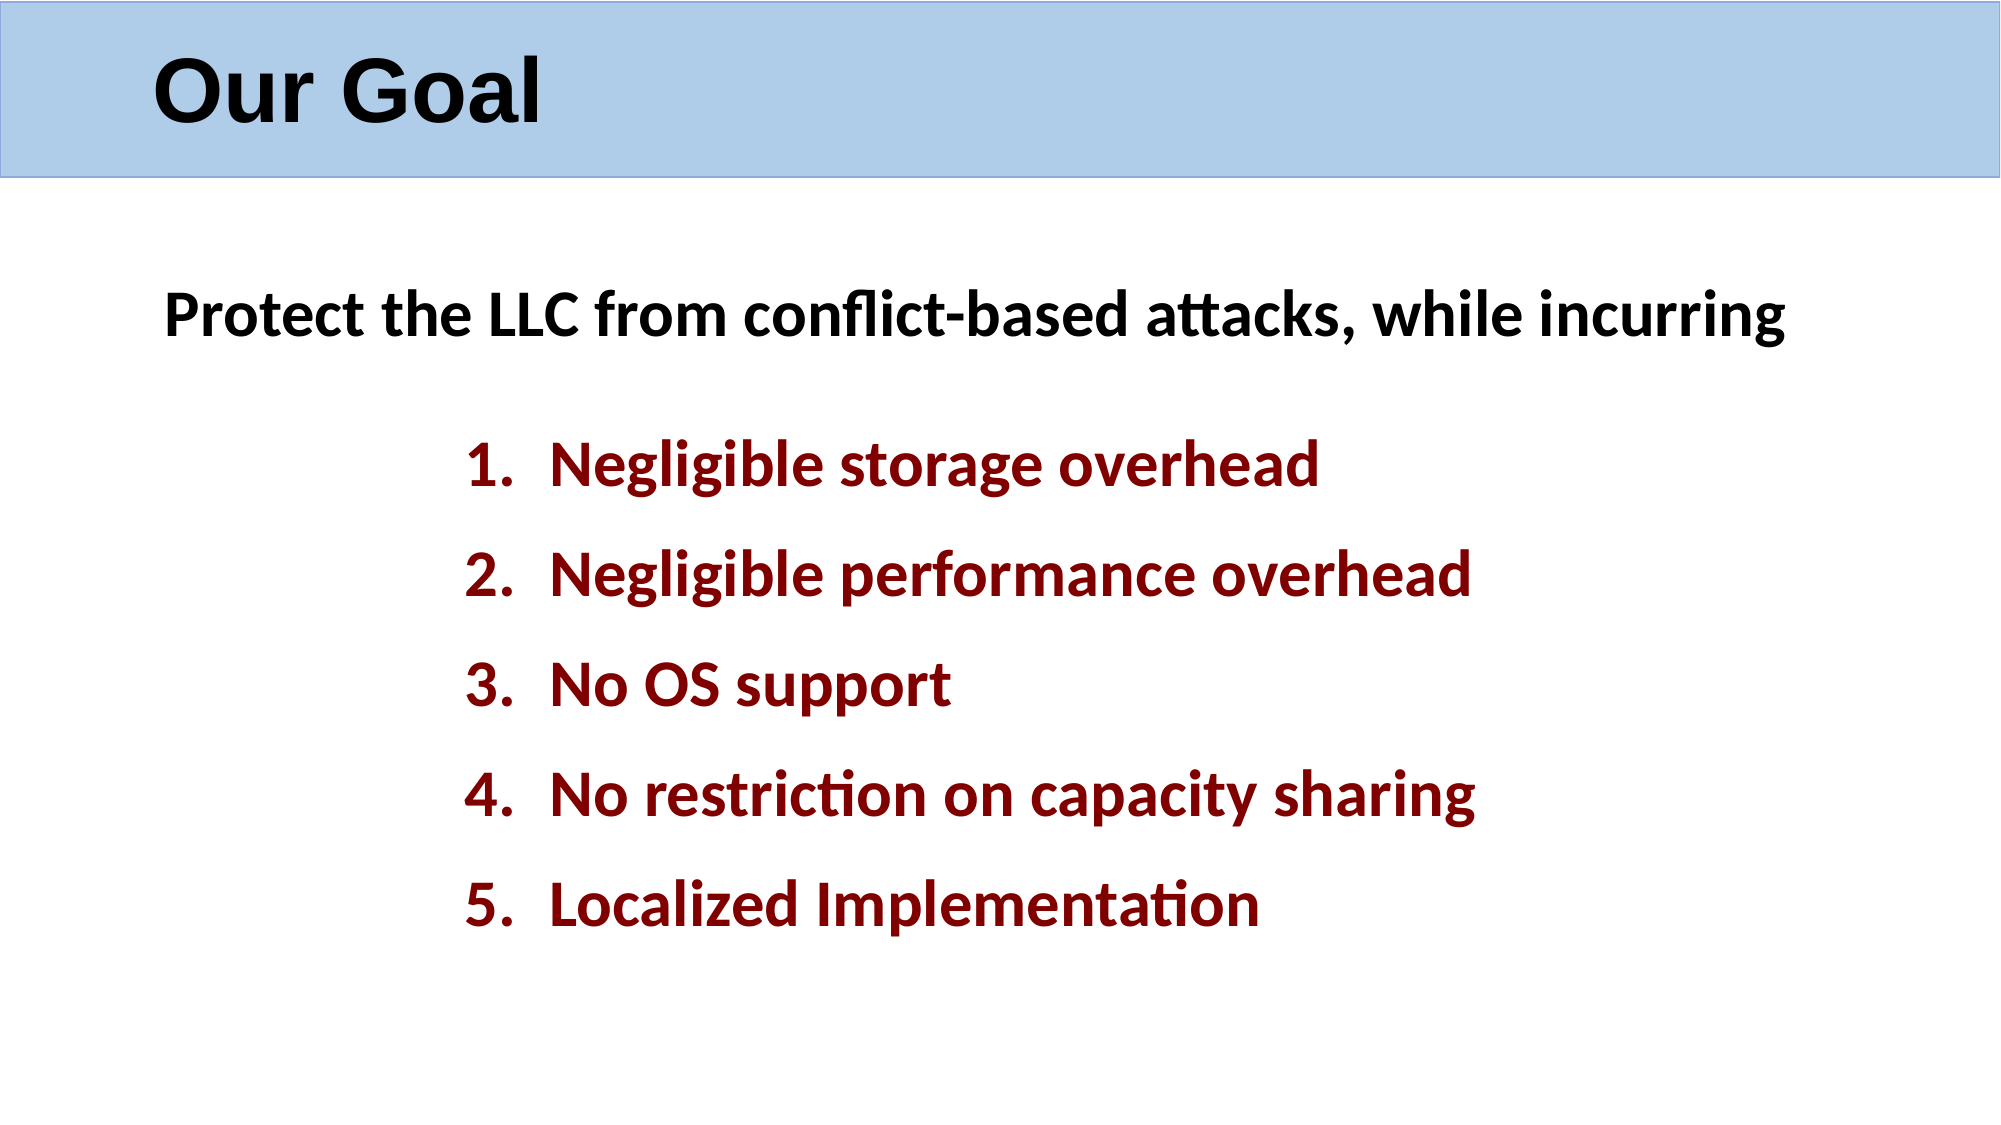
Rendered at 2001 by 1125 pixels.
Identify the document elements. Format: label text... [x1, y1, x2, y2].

text_box Protect the LLC from conflict-based attacks, while incurring Negligible storage overhead Negligible performance overhead No OS support No restriction on capacity sharing Localized Implementation [149, 262, 1875, 1017]
title Our Goal [137, 34, 1863, 151]
